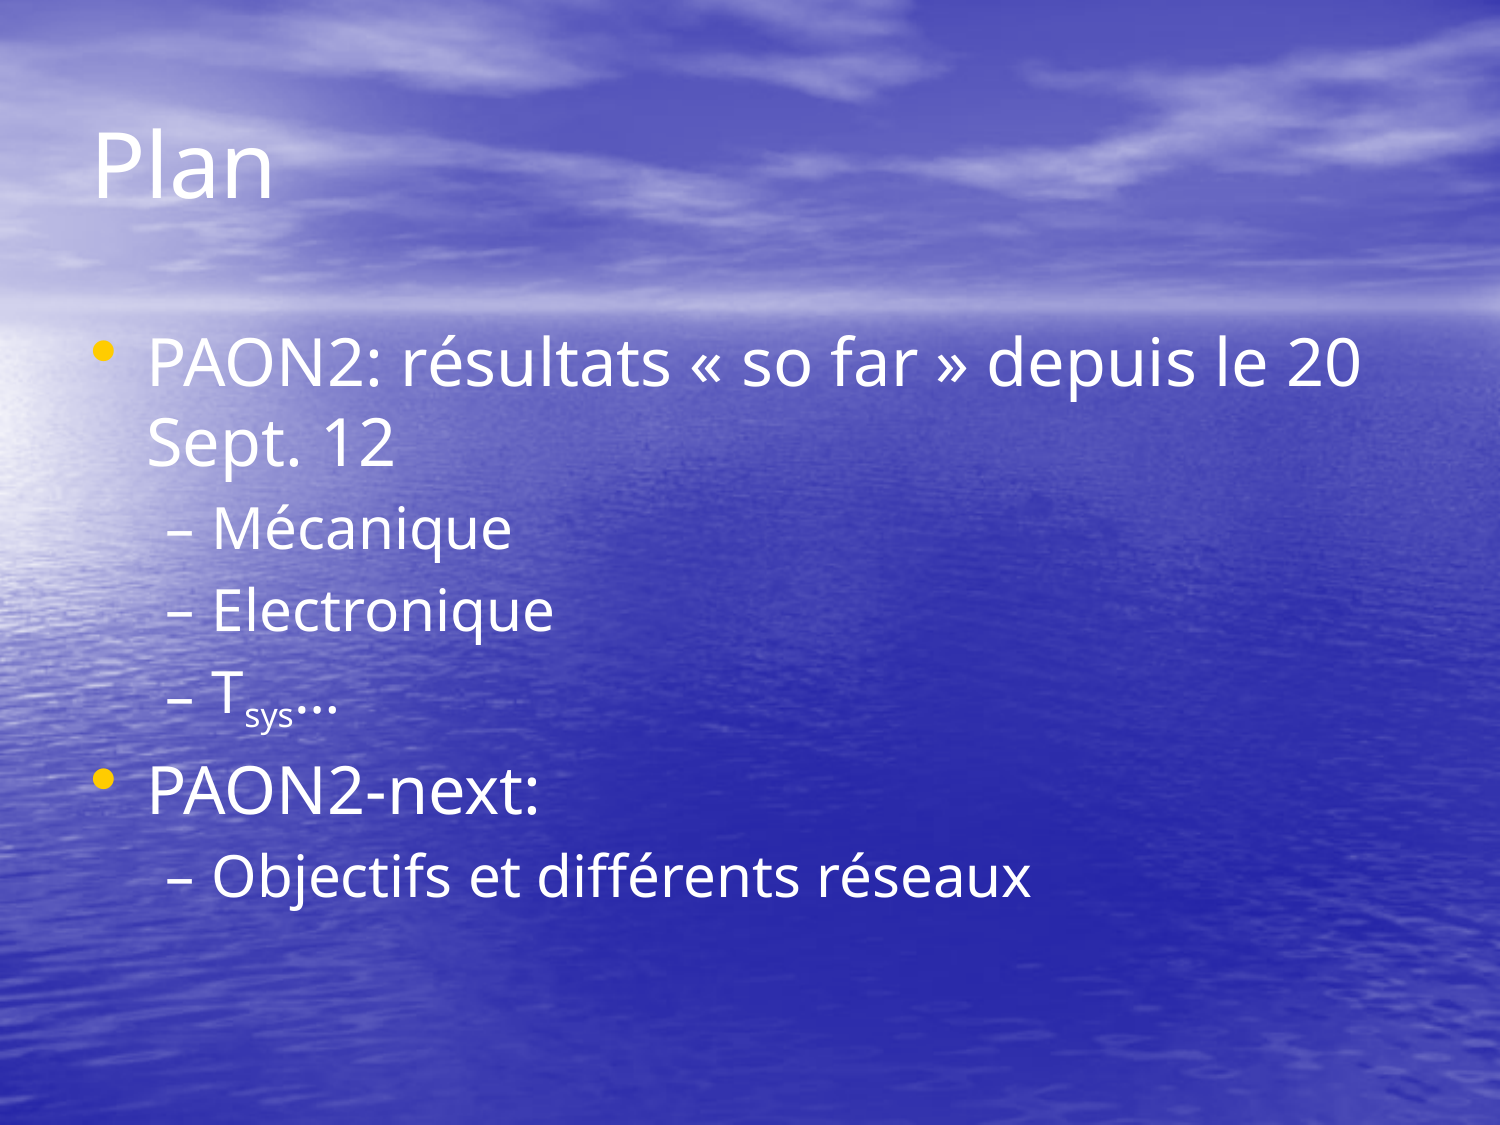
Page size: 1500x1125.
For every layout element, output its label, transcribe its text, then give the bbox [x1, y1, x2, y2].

title Plan [74, 47, 1426, 276]
list PAON2: résultats « so far » depuis le 20 Sept. 12 Mécanique Electronique Tsys… PAON2-next: Objectifs et différents réseaux [74, 312, 1426, 988]
